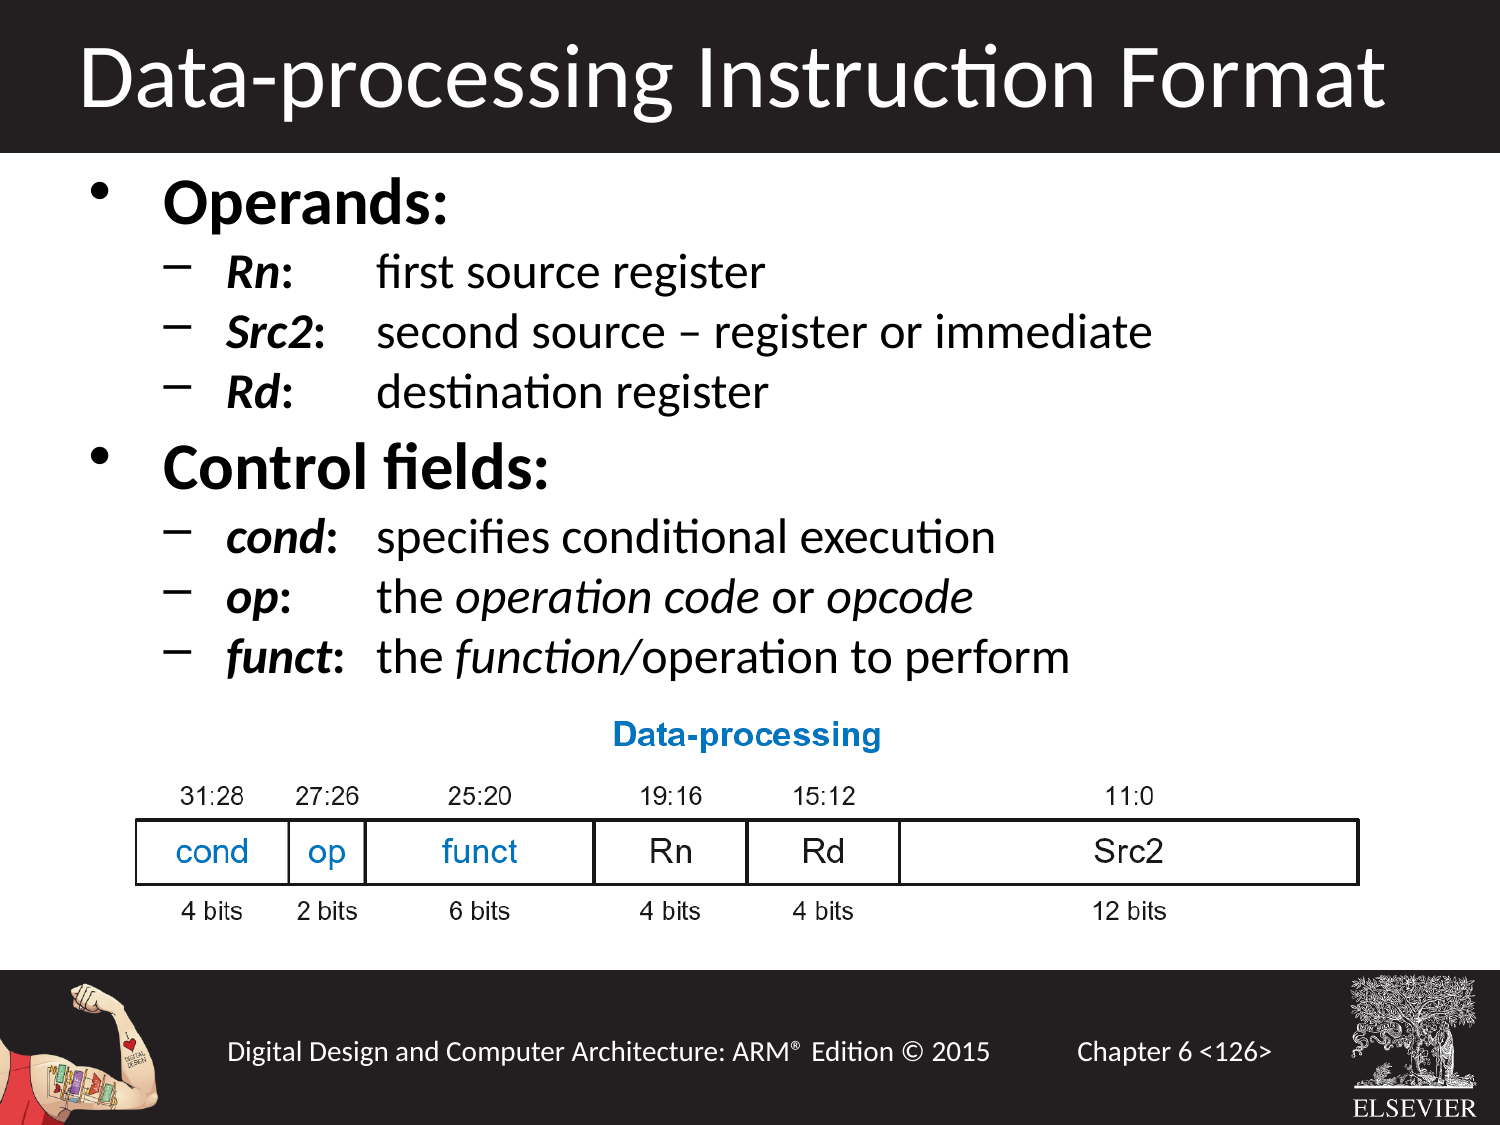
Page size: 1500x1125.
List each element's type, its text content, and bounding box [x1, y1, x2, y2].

text_box Operands: Rn: first source register Src2: second source – register or immediate Rd: destination register Control fields: cond: specifies conditional execution op: the operation code or opcode funct: the function/operation to perform [73, 159, 1462, 972]
text_box [112, 200, 1438, 1050]
text_box Data-processing Instruction Format [63, 8, 1488, 133]
picture [1350, 974, 1477, 1117]
picture [0, 979, 163, 1125]
picture [104, 694, 1381, 940]
